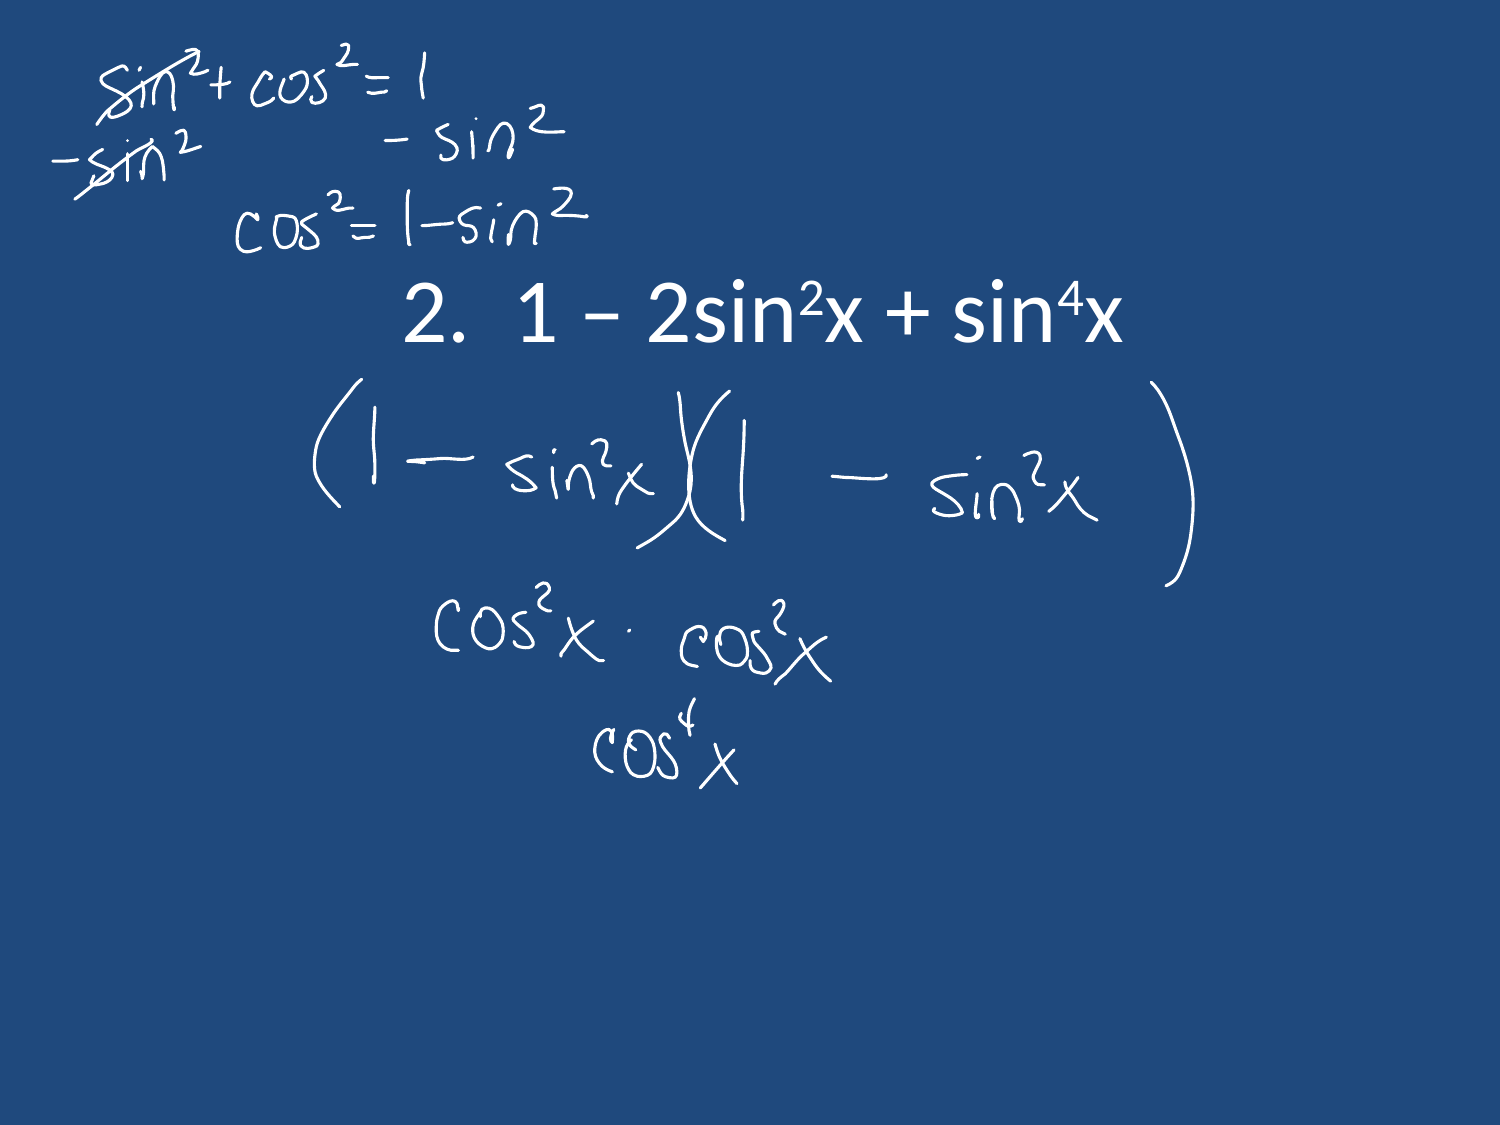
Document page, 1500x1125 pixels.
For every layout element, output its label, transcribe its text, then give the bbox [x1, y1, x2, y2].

title 2. 1 – 2sin2x + sin4x [87, 212, 1438, 400]
